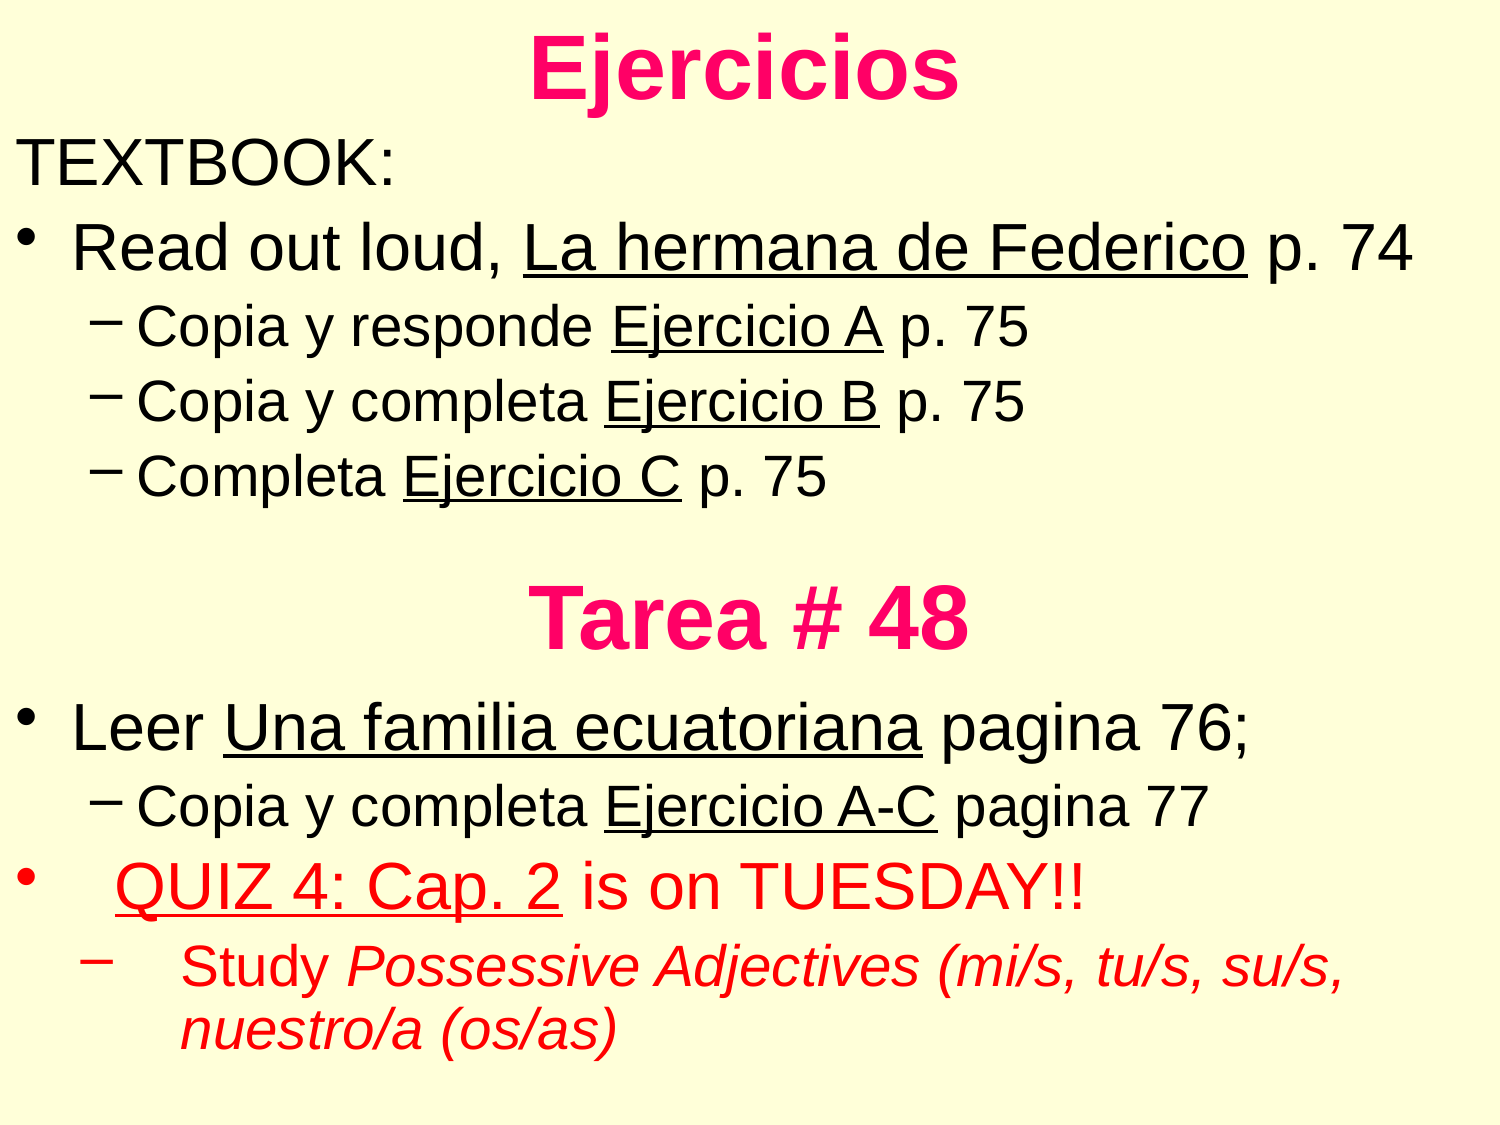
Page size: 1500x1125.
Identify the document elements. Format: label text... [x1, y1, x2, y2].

text_box Tarea # 48 [74, 499, 1425, 725]
text_box Ejercicios [70, 0, 1421, 175]
list TEXTBOOK: Read out loud, La hermana de Federico p. 74 Copia y responde Ejercicio A p. 75 Copia y completa Ejercicio B p. 75 Completa Ejercicio C p. 75 Leer Una familia ecuatoriana pagina 76; Copia y completa Ejercicio A-C pagina 77 QUIZ 4: Cap. 2 is on TUESDAY!! Study Possessive Adjectives (mi/s, tu/s, su/s, nuestro/a (os/as) [0, 120, 1500, 963]
